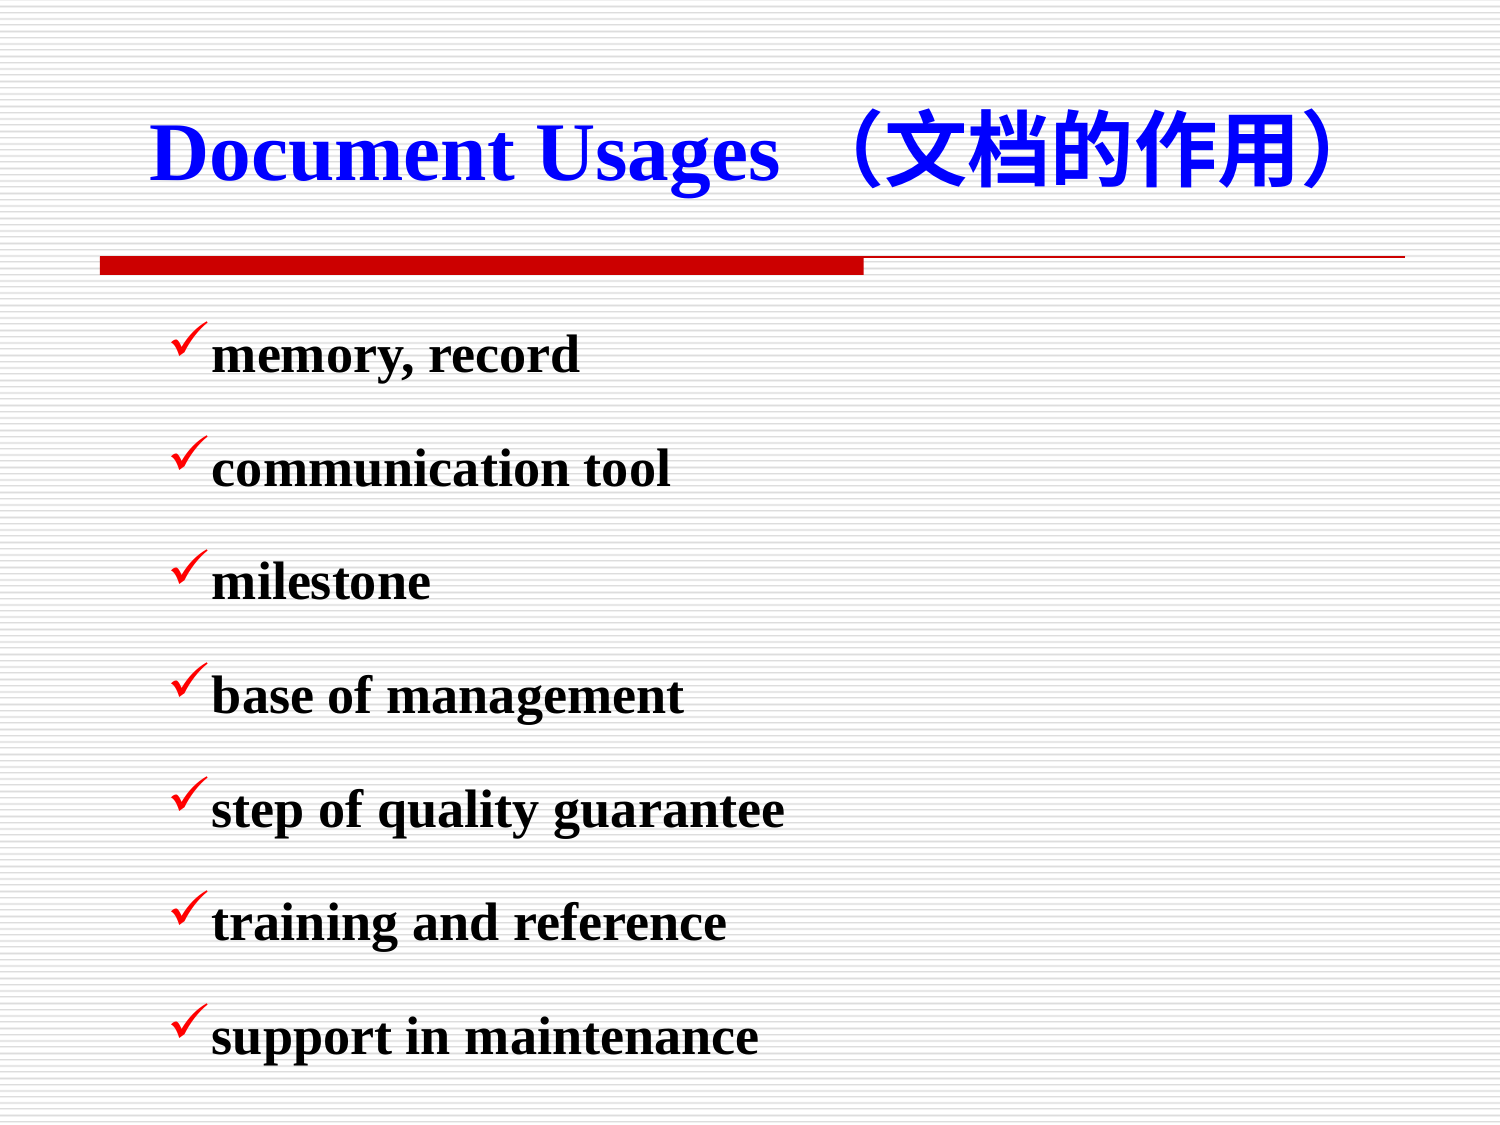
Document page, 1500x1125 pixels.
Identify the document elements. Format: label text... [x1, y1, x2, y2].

picture [0, 0, 1500, 1125]
text_box Document Usages（文档的作用） [135, 90, 1399, 205]
text_box memory, record communication tool milestone base of management step of quality guarantee training and reference support in maintenance [152, 278, 1119, 1073]
